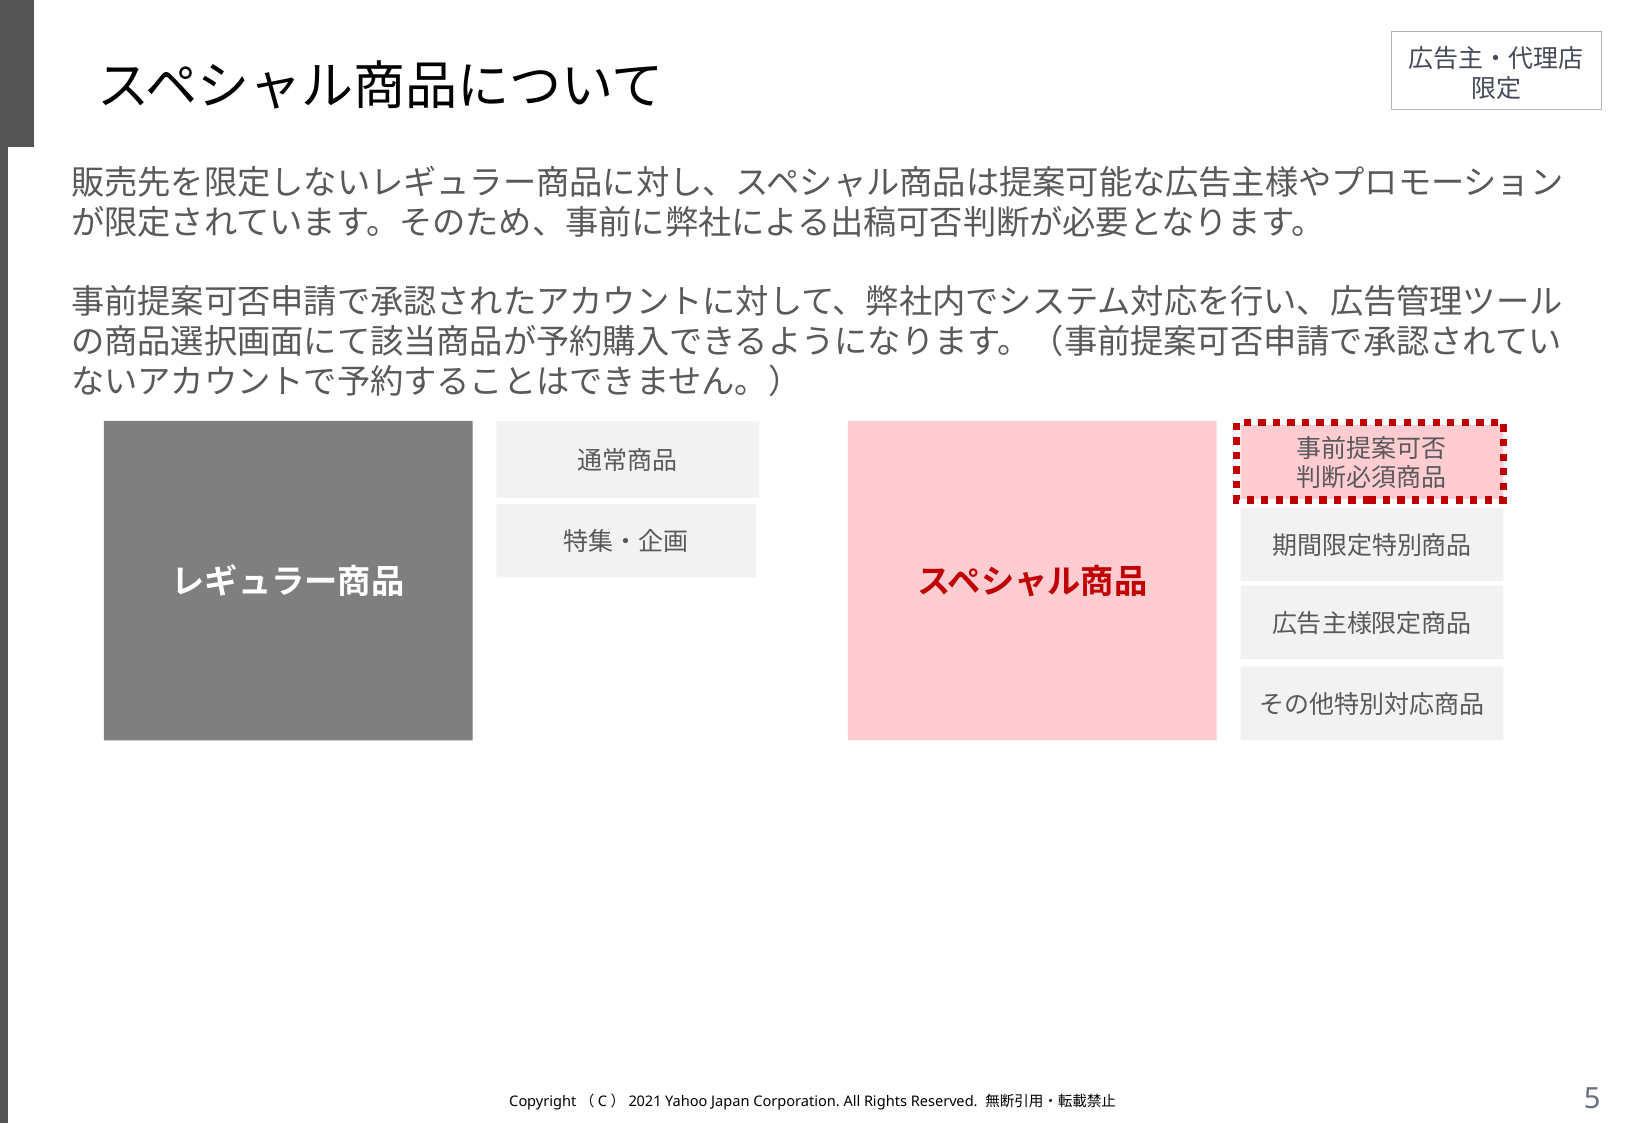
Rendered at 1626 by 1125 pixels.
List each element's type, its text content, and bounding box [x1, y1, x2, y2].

text_box 特集・企画 [494, 502, 758, 580]
footer Copyright（C）2021 Yahoo Japan Corporation. All Rights Reserved. 無断引用・転載禁止 [458, 1070, 1167, 1125]
title スペシャル商品について [82, 47, 1394, 119]
text_box 通常商品 [494, 419, 761, 500]
text_box レギュラー商品 [102, 419, 475, 742]
text_box [1236, 422, 1504, 500]
text_box スペシャル商品 [846, 419, 1219, 742]
text_box 販売先を限定しないレギュラー商品に対し、スペシャル商品は提案可能な広告主様やプロモーションが限定されています。そのため、事前に弊社による出稿可否判断が必要となります。 事前提案可否申請で承認されたアカウントに対して、弊社内でシステム対応を行い、広告管理ツールの商品選択画面にて該当商品が予約購入できるようになります。（事前提案可否申請で承認されていないアカウントで予約することはできません。） [56, 153, 1597, 448]
text_box 期間限定特別商品 [1238, 505, 1505, 583]
text_box その他特別対応商品 [1238, 665, 1505, 742]
text_box 広告主様限定商品 [1239, 583, 1505, 661]
